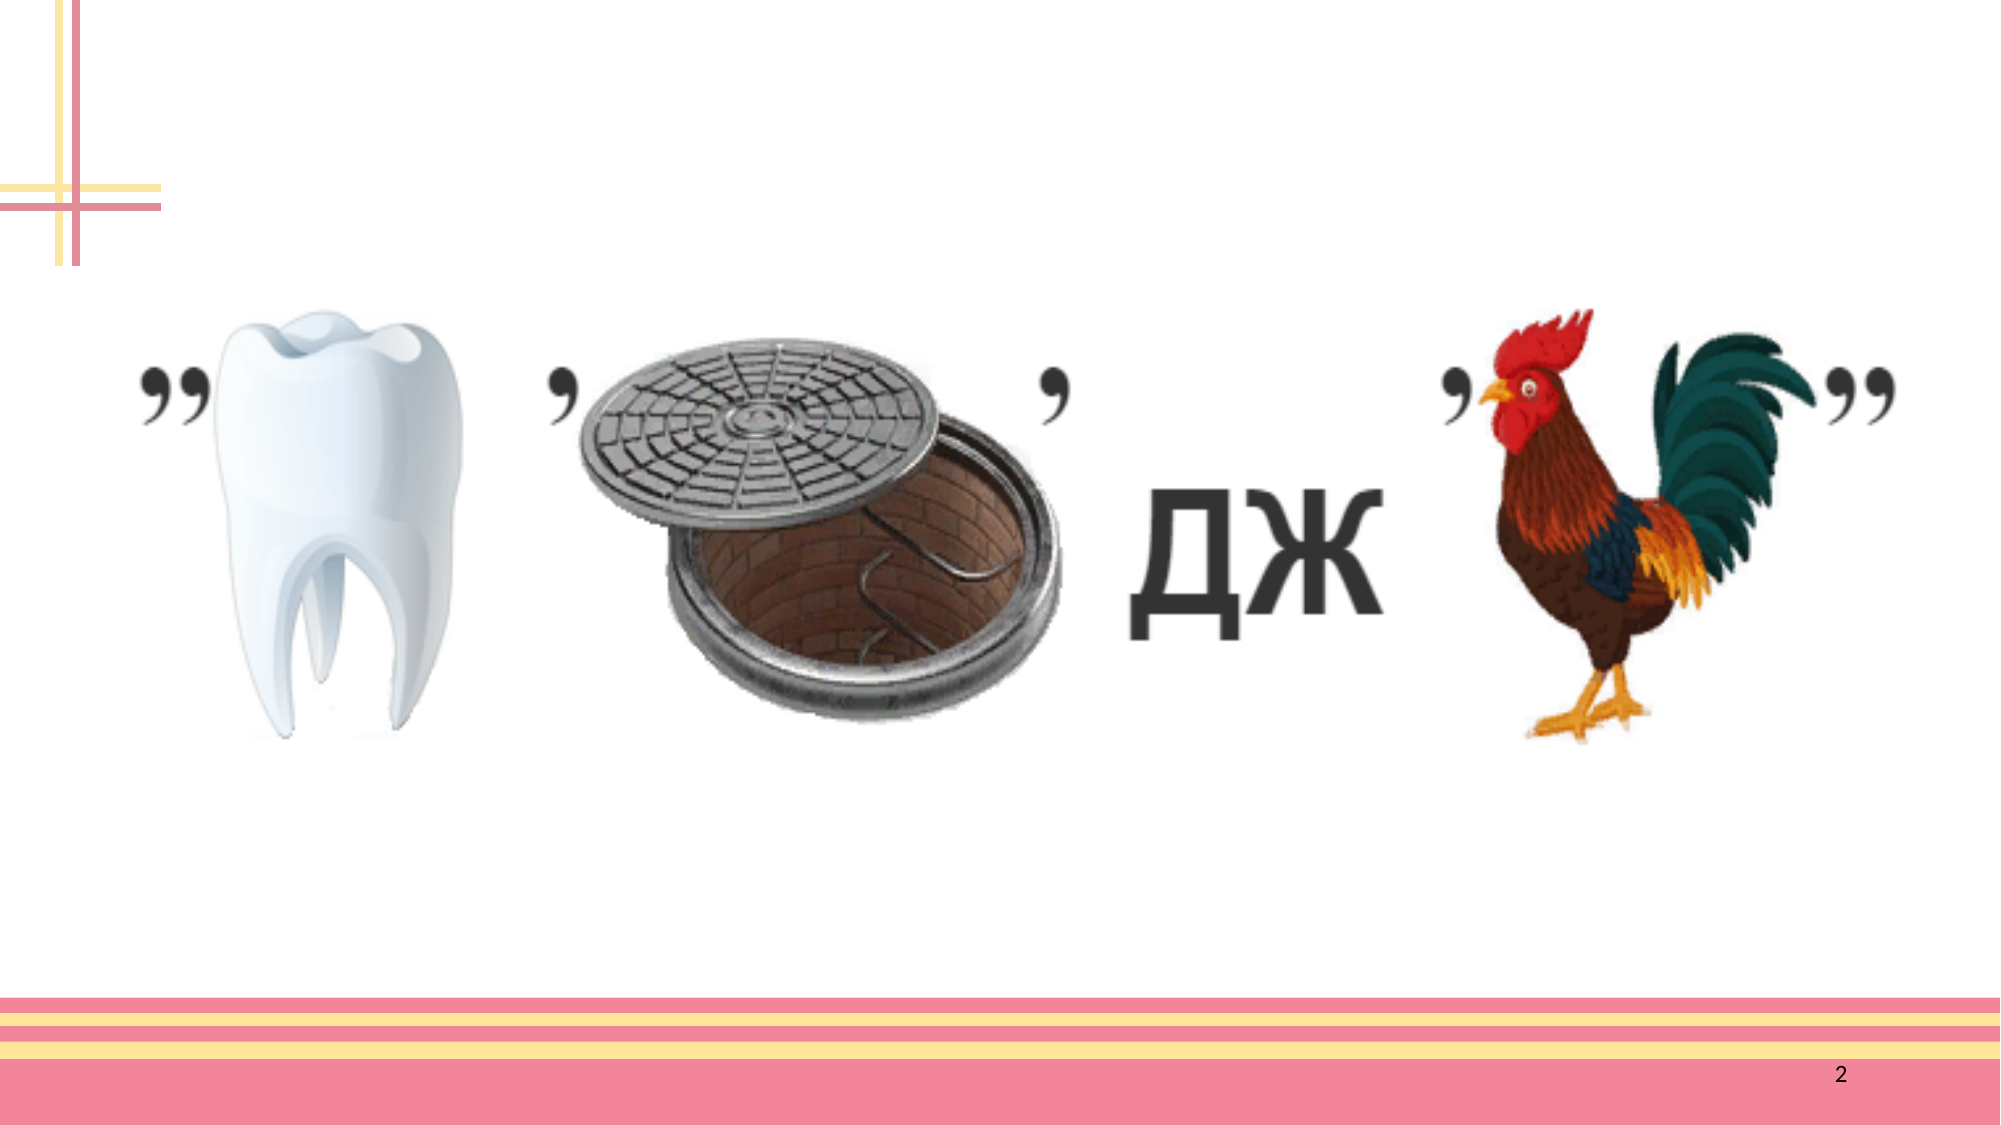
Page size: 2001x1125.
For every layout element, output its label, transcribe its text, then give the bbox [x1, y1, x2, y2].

slide_number 2 [1412, 1042, 1863, 1103]
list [109, 281, 1928, 833]
